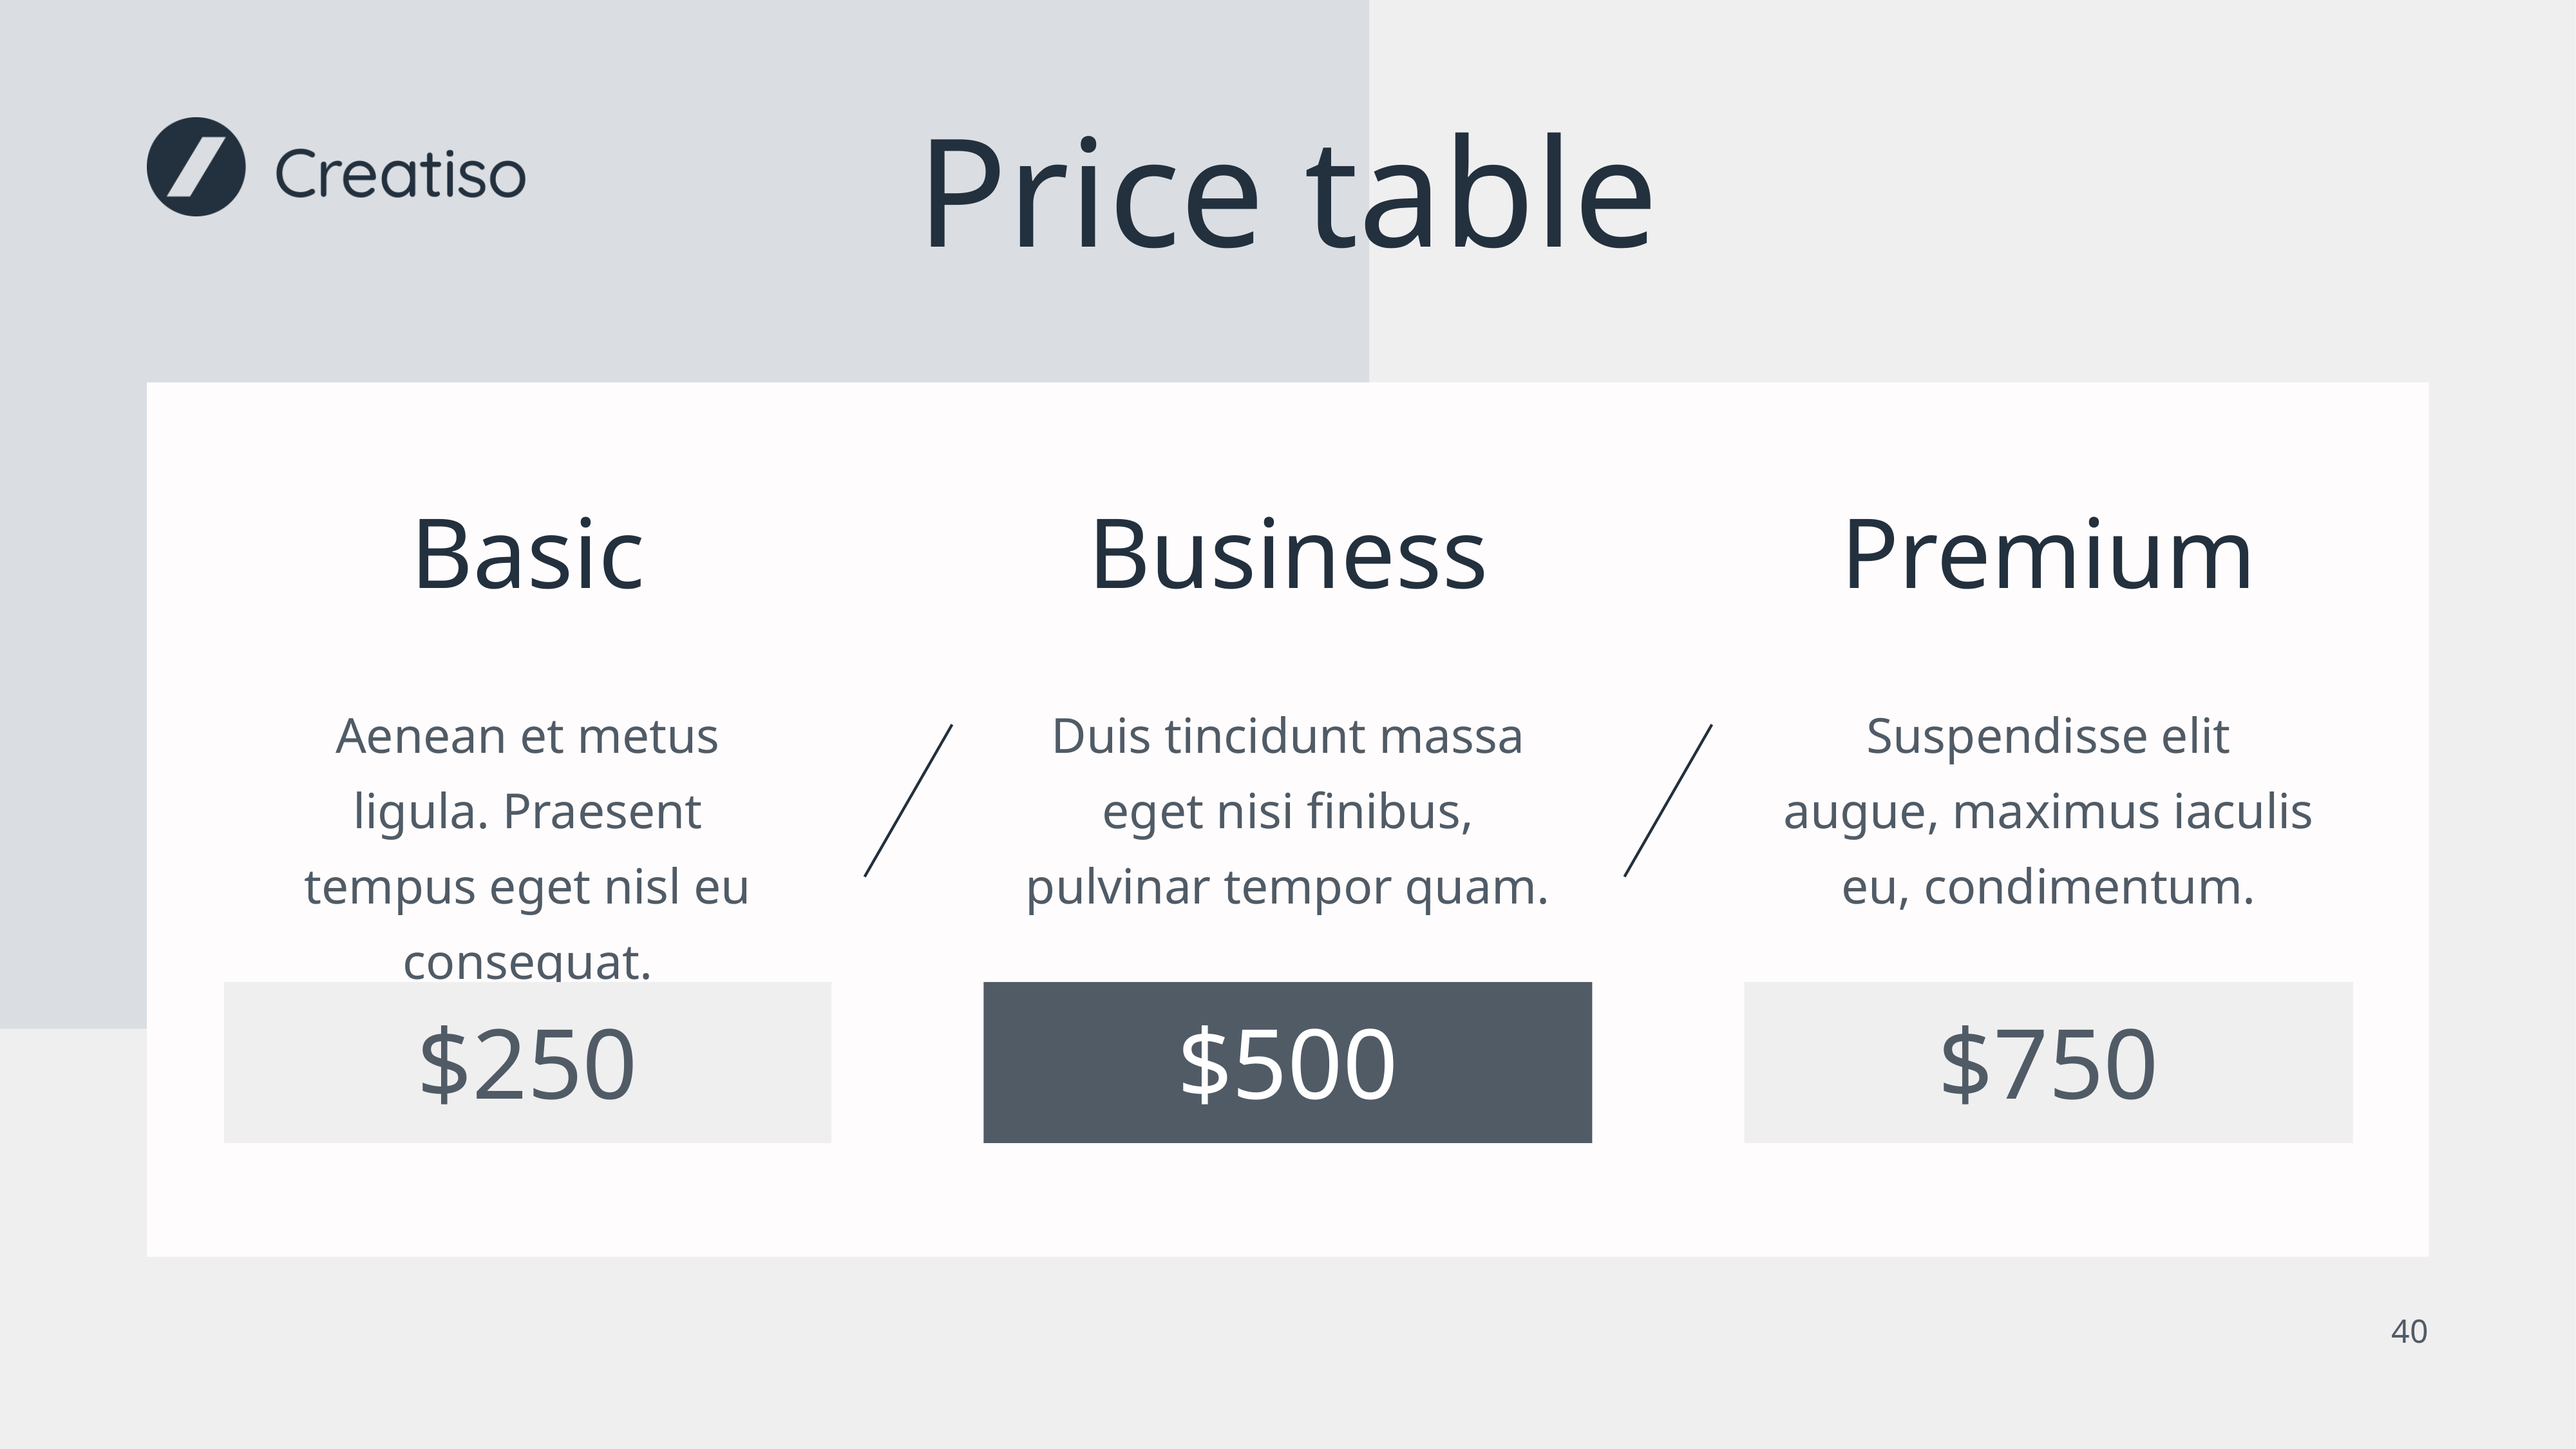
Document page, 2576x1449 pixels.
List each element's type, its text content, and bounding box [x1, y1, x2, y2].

text_box [146, 381, 2430, 1258]
list Suspendisse elit augue, maximus iaculis eu, condimentum. [1783, 687, 2315, 916]
list Basic [262, 505, 794, 614]
list Premium [1782, 505, 2315, 614]
list $250 [223, 981, 832, 1143]
list Aenean et metus ligula. Praesent tempus eget nisl eu consequat. [262, 687, 794, 916]
list $500 [983, 981, 1593, 1143]
list Business [1021, 505, 1555, 614]
list Duis tincidunt massa eget nisi finibus, pulvinar tempor quam. [1022, 687, 1555, 916]
list Price table [603, 117, 1973, 286]
list $750 [1744, 981, 2353, 1143]
slide_number 40 [2353, 1294, 2467, 1372]
picture [147, 117, 526, 216]
